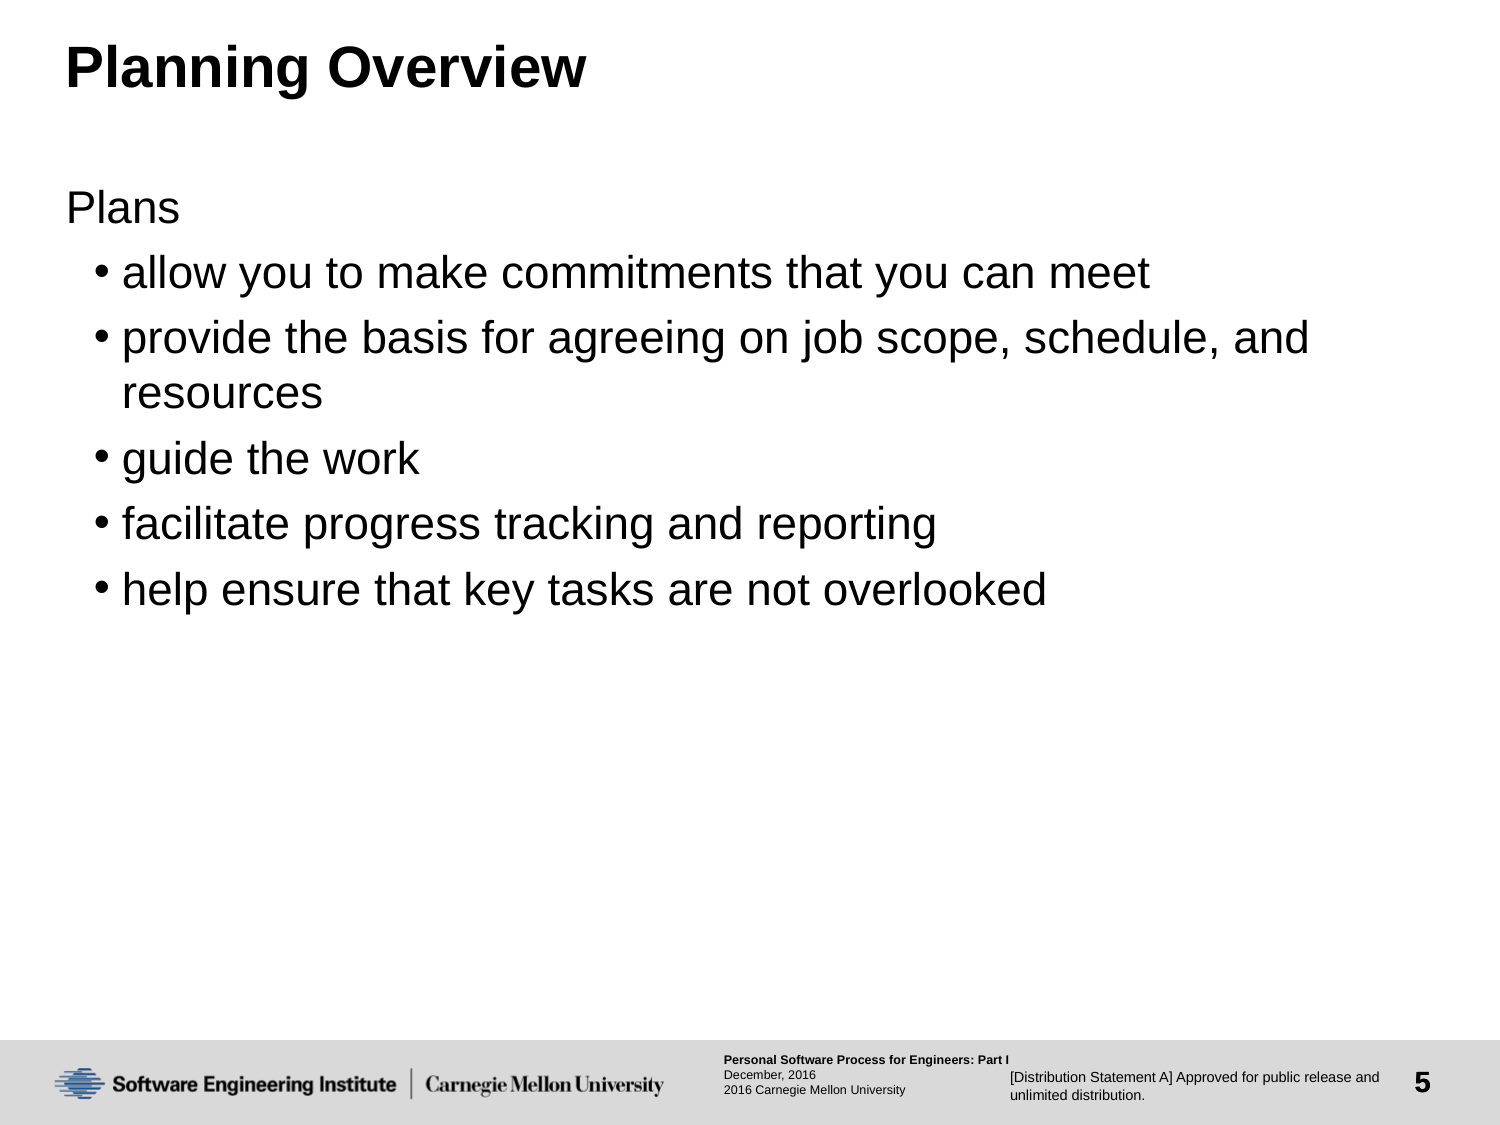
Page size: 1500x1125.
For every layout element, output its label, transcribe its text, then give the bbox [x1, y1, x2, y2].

list Plans allow you to make commitments that you can meet provide the basis for agreeing on job scope, schedule, and resources guide the work facilitate progress tracking and reporting help ensure that key tasks are not overlooked [65, 177, 1431, 1000]
title Planning Overview [65, 37, 1313, 148]
picture [46, 1061, 673, 1104]
